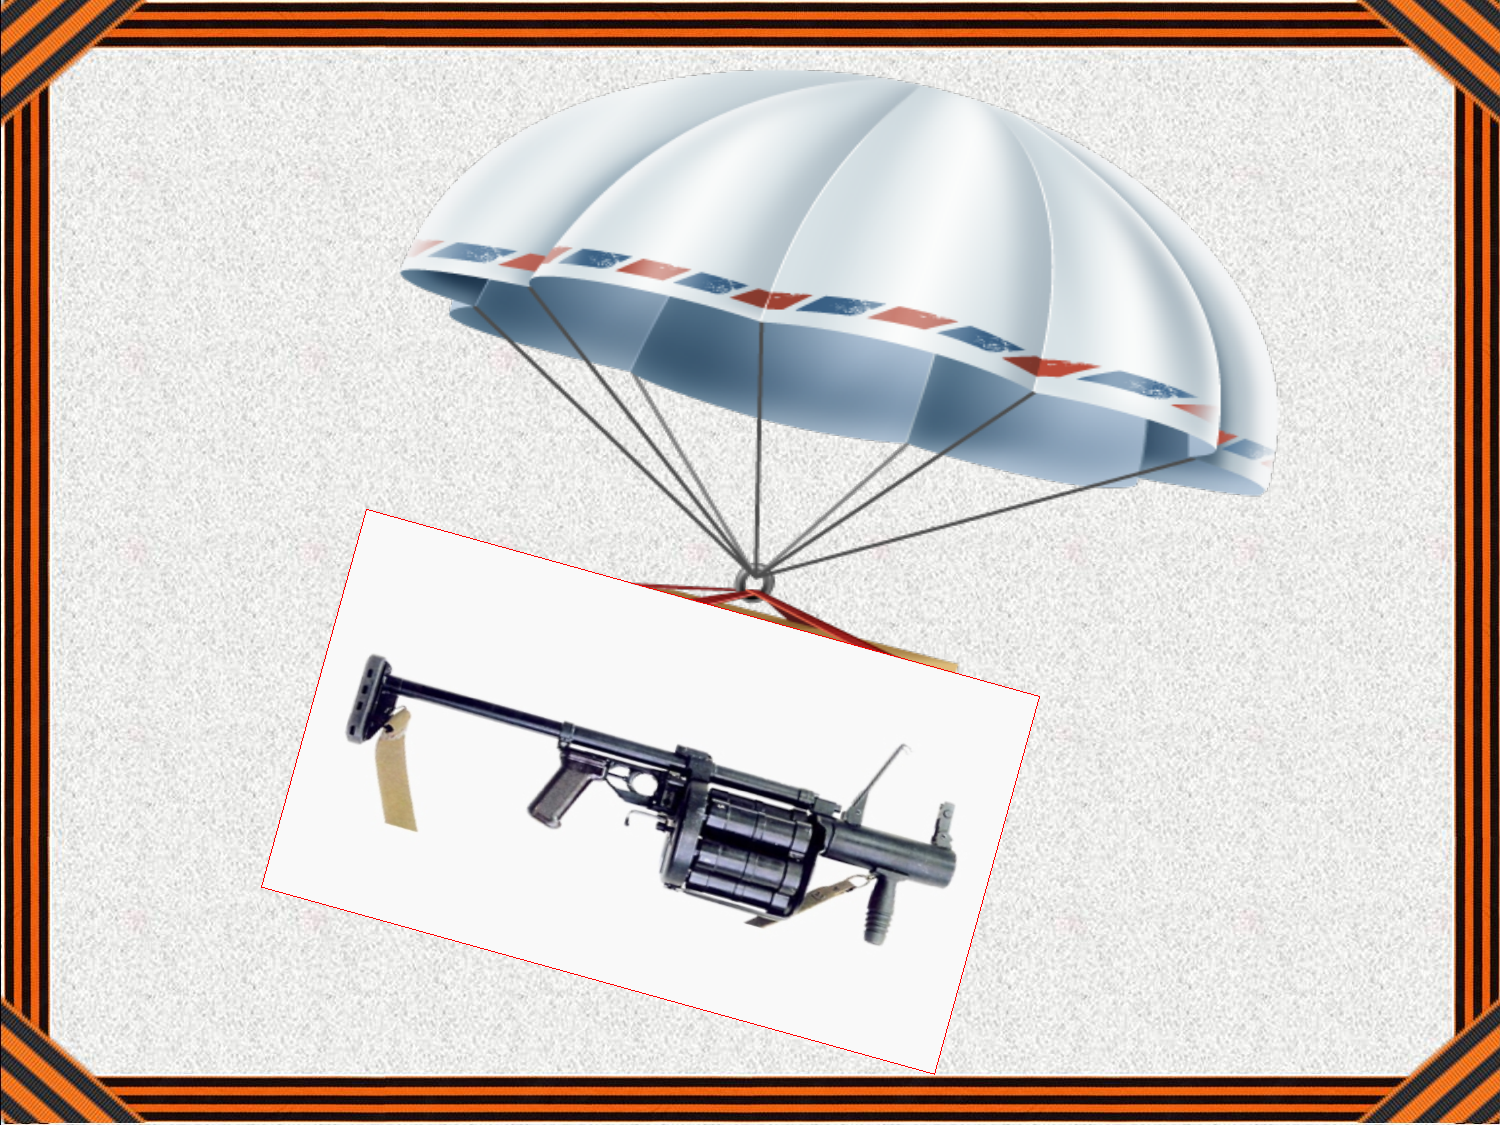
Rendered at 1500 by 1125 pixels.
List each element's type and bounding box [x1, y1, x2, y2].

text_box [300, 66, 1338, 988]
picture [0, 0, 1500, 1125]
